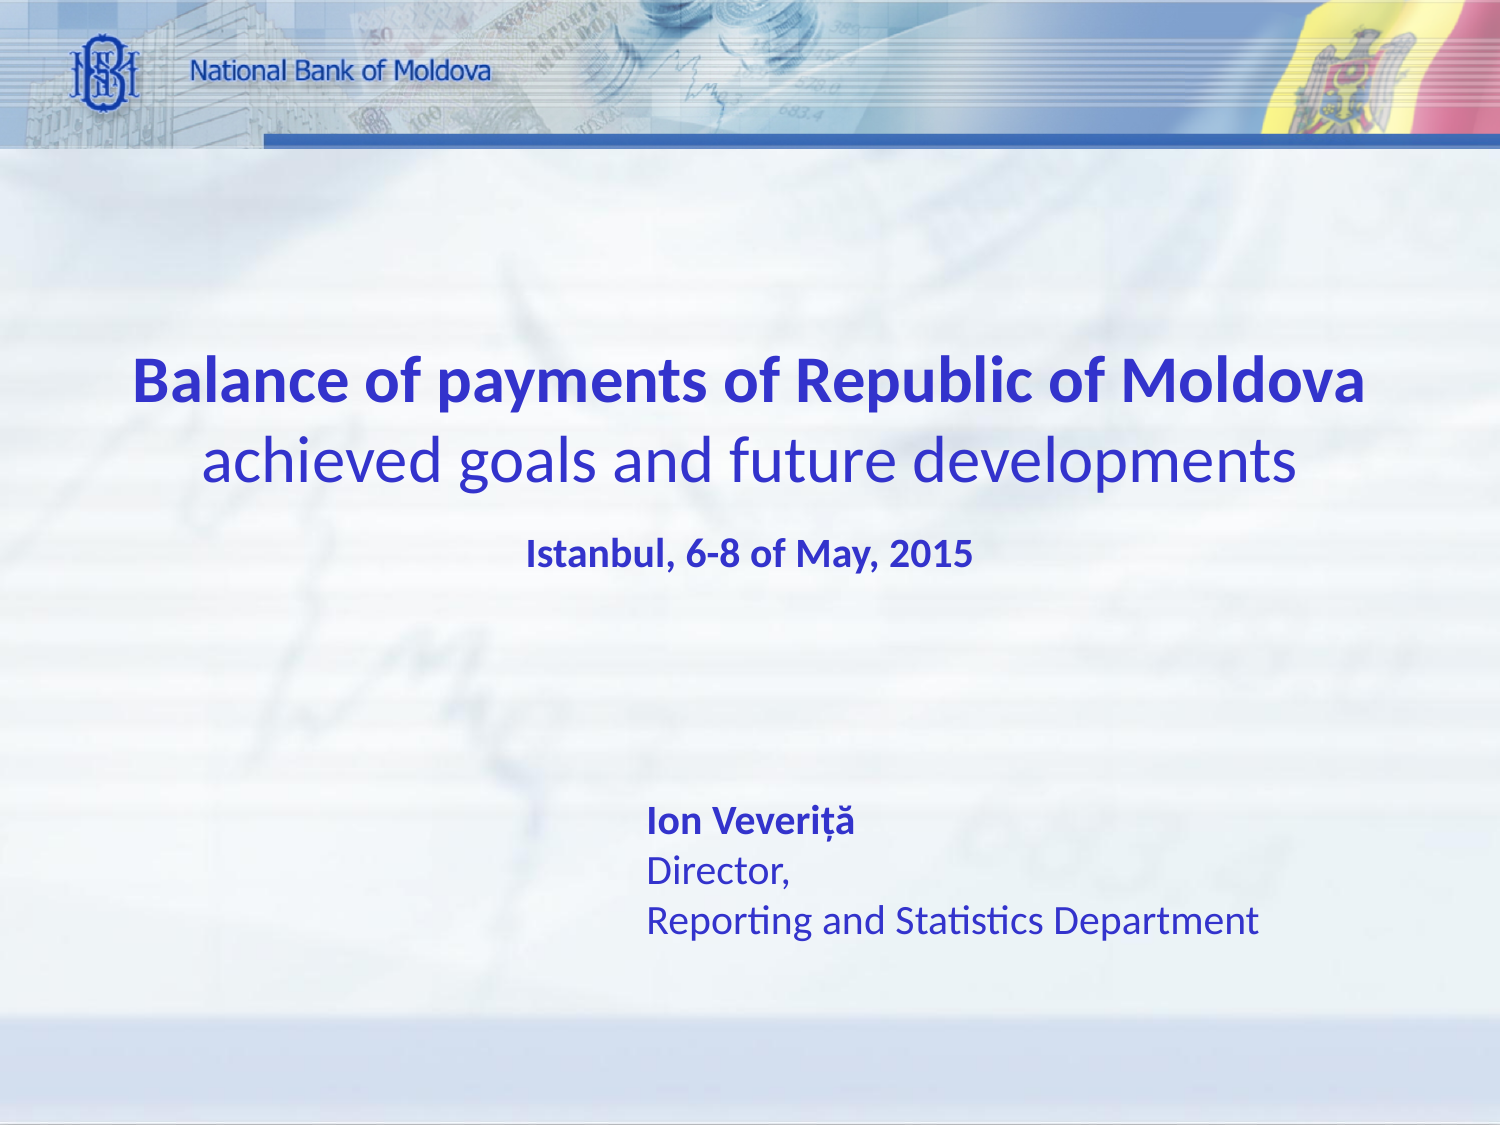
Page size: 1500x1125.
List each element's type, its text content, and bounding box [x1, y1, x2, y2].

picture [0, 0, 1500, 1125]
text_box Balance of payments of Republic of Moldova achieved goals and future developments [41, 328, 1459, 503]
text_box Ion Veveriță Director, Reporting and Statistics Department [631, 785, 1459, 951]
text_box Istanbul, 6-8 of May, 2015 [100, 518, 1400, 583]
